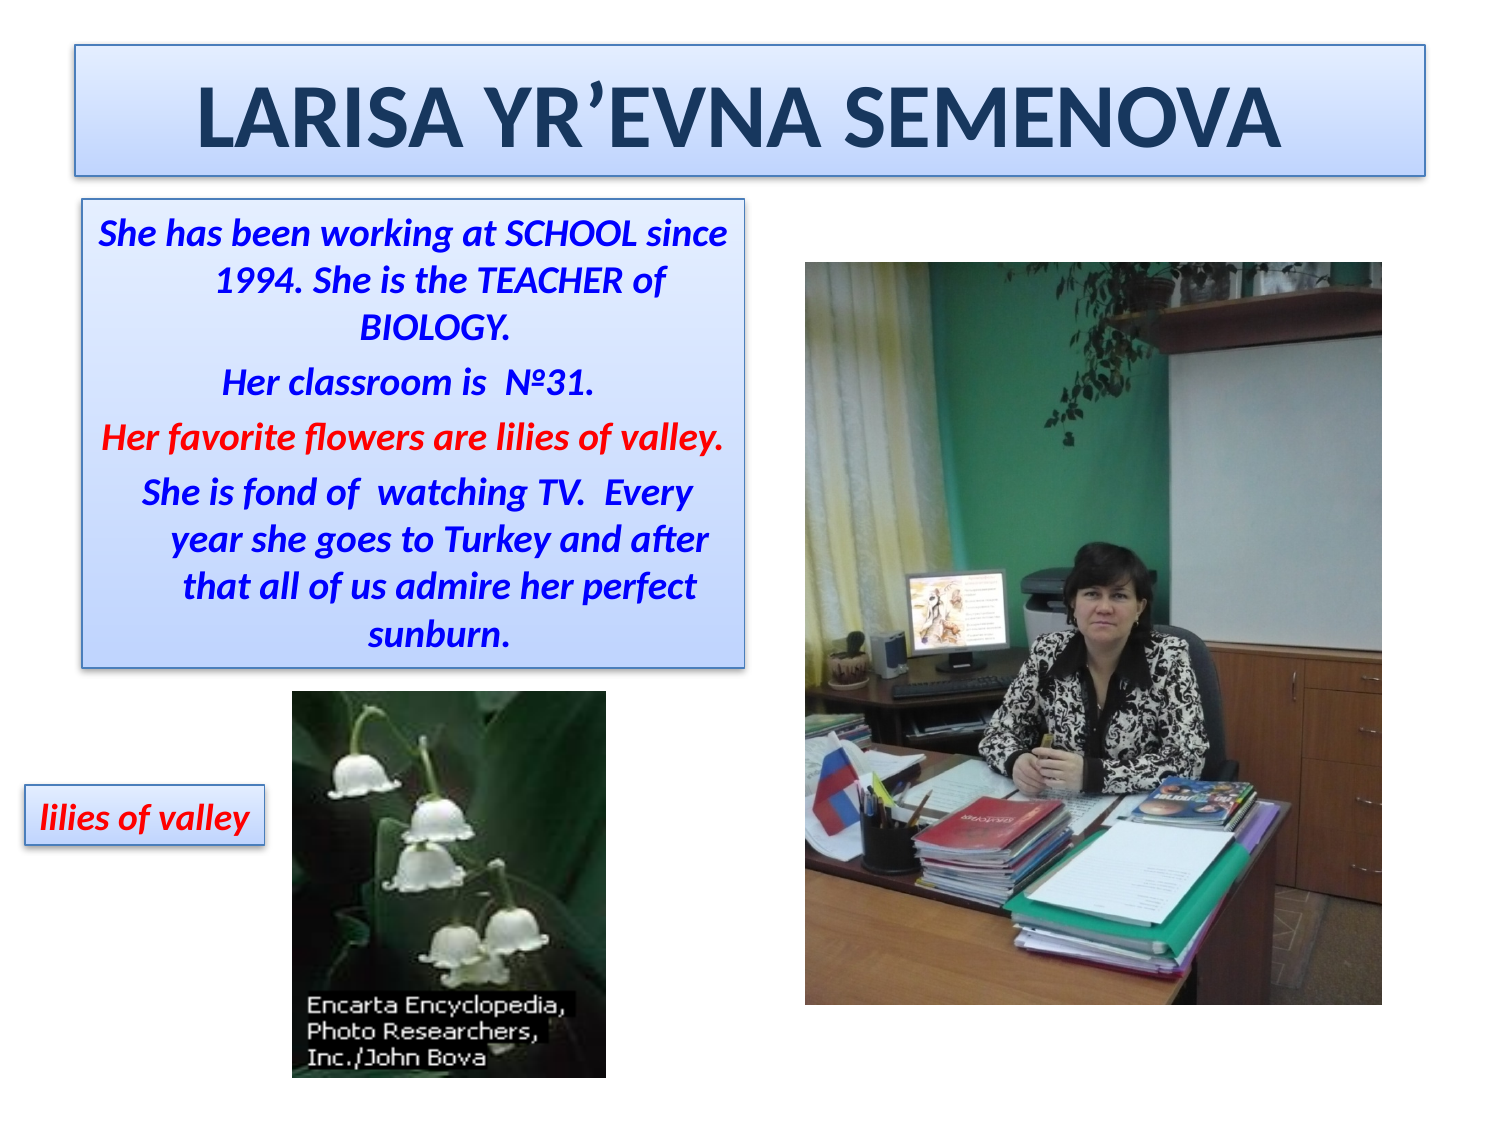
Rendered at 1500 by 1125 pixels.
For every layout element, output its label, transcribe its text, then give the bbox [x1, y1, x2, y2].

text_box lilies of valley [24, 784, 265, 846]
picture [292, 691, 606, 1079]
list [805, 262, 1383, 1006]
list She has been working at SCHOOL since 1994. She is the TEACHER of BIOLOGY. Her classroom is №31. Her favorite flowers are lilies of valley. She is fond of watching TV. Every year she goes to Turkey and after that all of us admire her perfect sunburn. [81, 198, 745, 669]
title LARISA YR’EVNA SEMENOVA [74, 44, 1426, 177]
